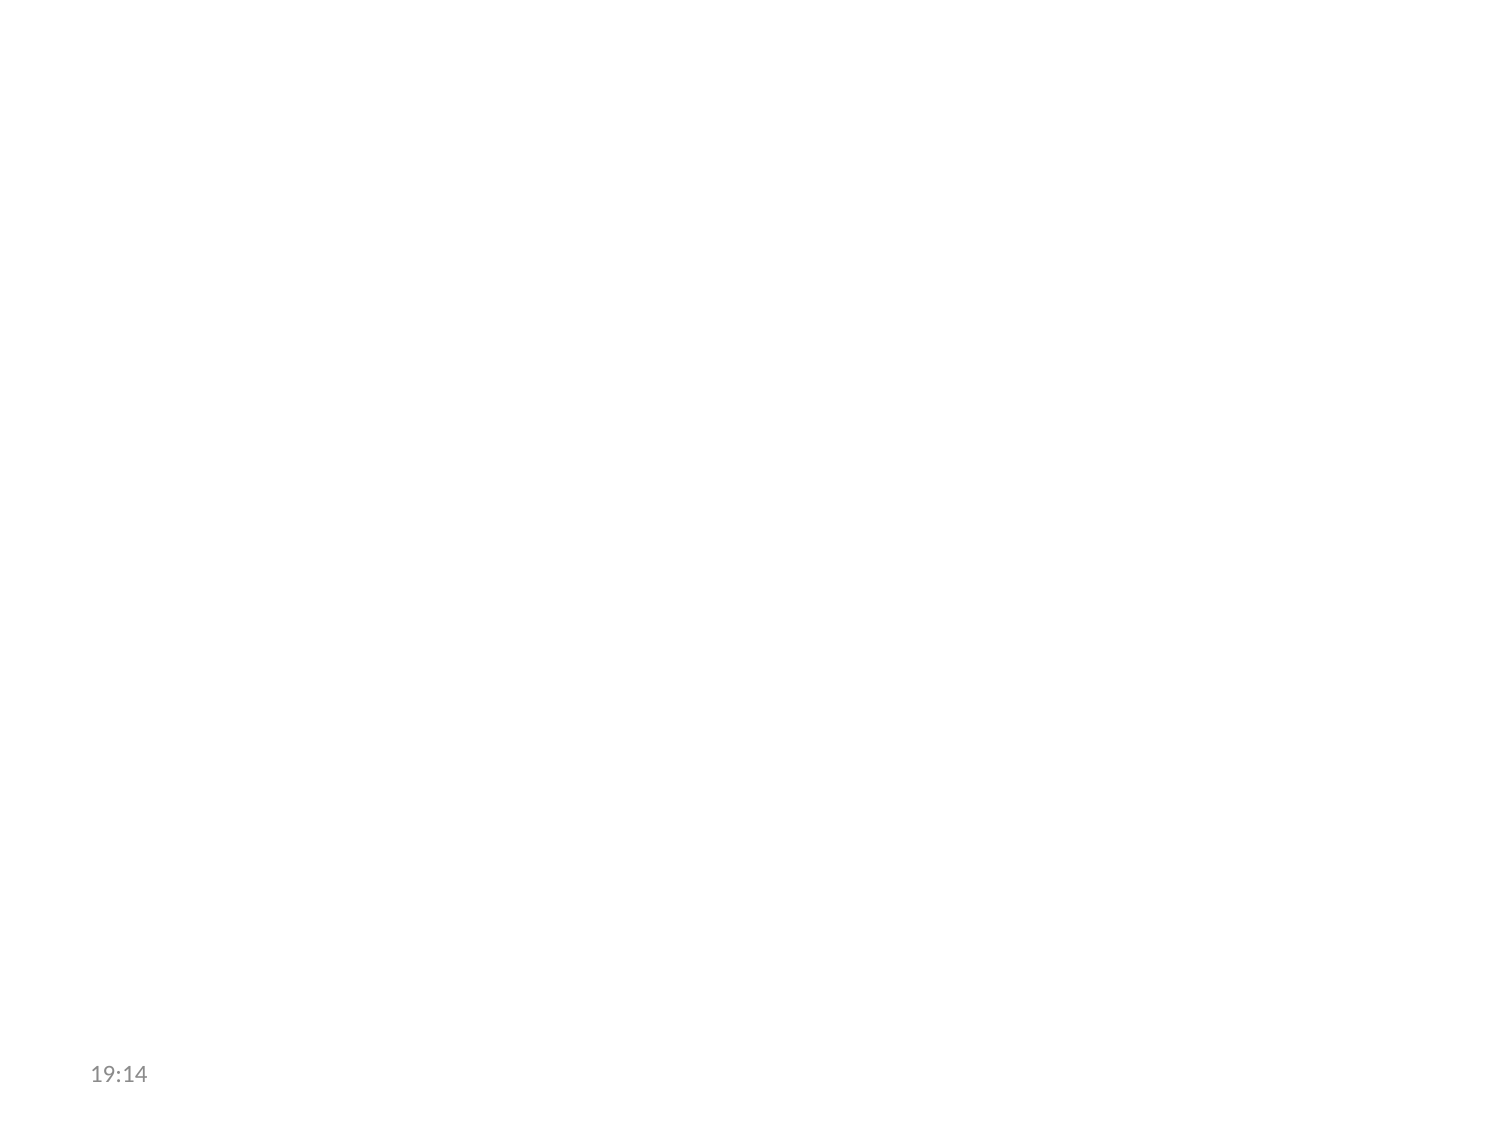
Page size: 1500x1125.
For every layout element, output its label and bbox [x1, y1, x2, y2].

slide_number [75, 1042, 425, 1103]
